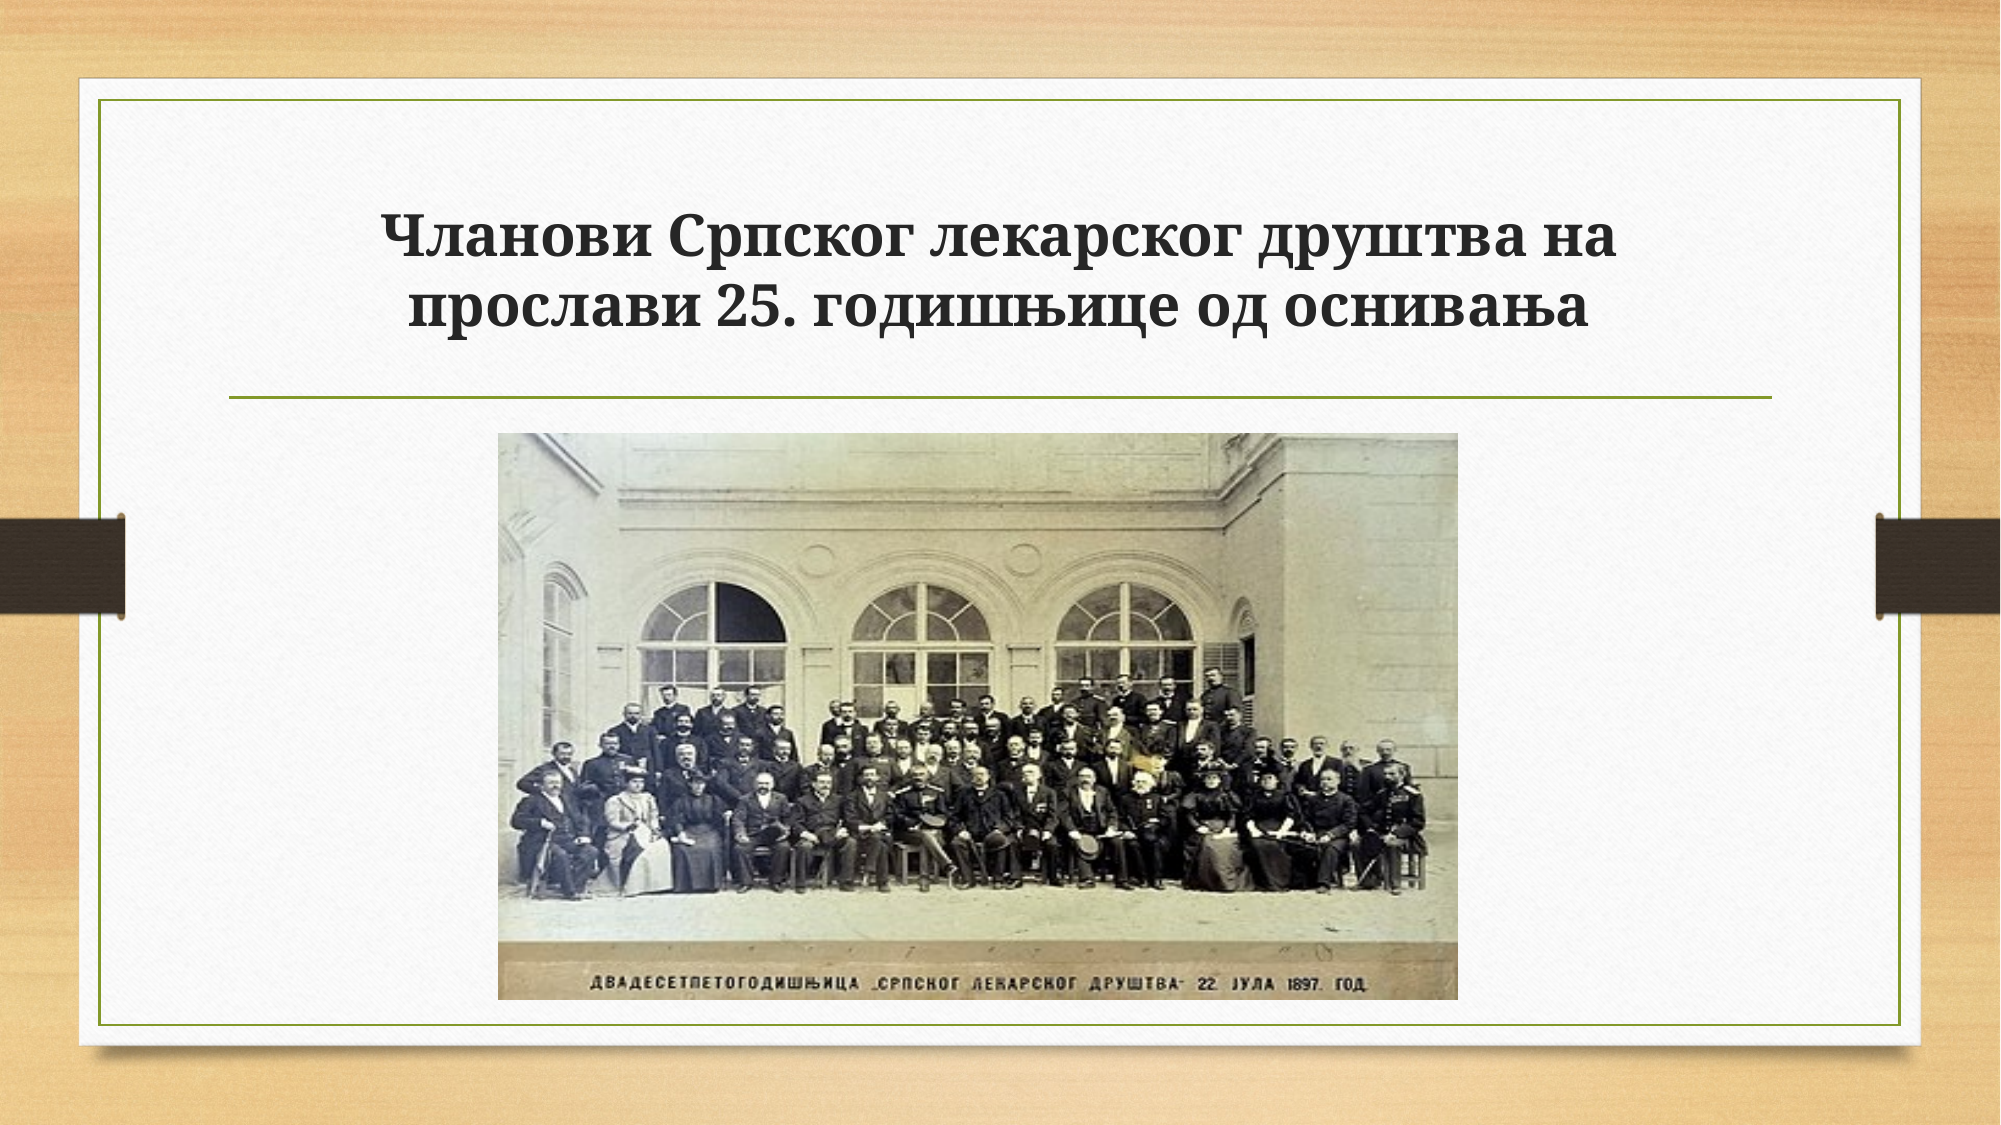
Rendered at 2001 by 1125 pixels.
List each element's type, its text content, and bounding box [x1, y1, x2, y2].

picture [0, 0, 2001, 1125]
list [497, 433, 1459, 1001]
title Чланови Српског лекарског друштва на прослави 25. годишњице од оснивања [212, 161, 1788, 375]
